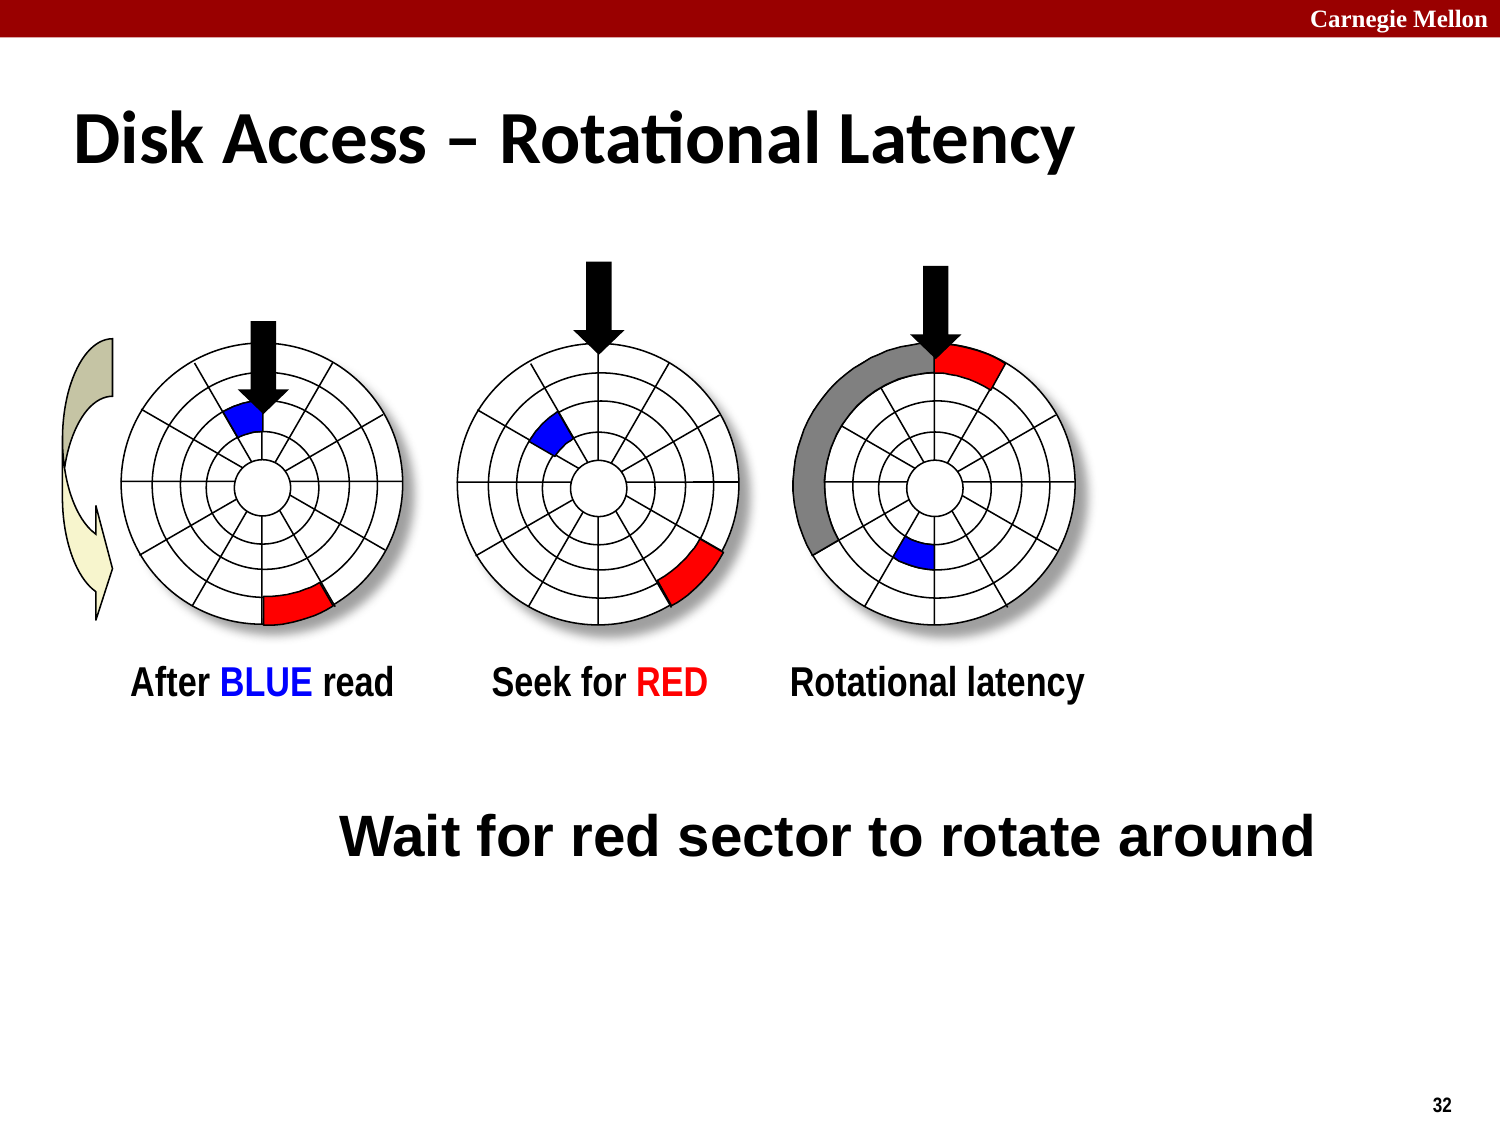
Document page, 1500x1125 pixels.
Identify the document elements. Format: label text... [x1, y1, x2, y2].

title Disk Access – Rotational Latency [58, 71, 1305, 197]
text_box Rotational latency [737, 647, 1138, 713]
text_box [62, 338, 113, 621]
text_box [456, 262, 741, 627]
text_box Seek for RED [449, 647, 737, 713]
text_box After BLUE read [87, 647, 438, 713]
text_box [792, 266, 1077, 627]
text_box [120, 321, 405, 627]
text_box Wait for red sector to rotate around [324, 737, 1375, 875]
